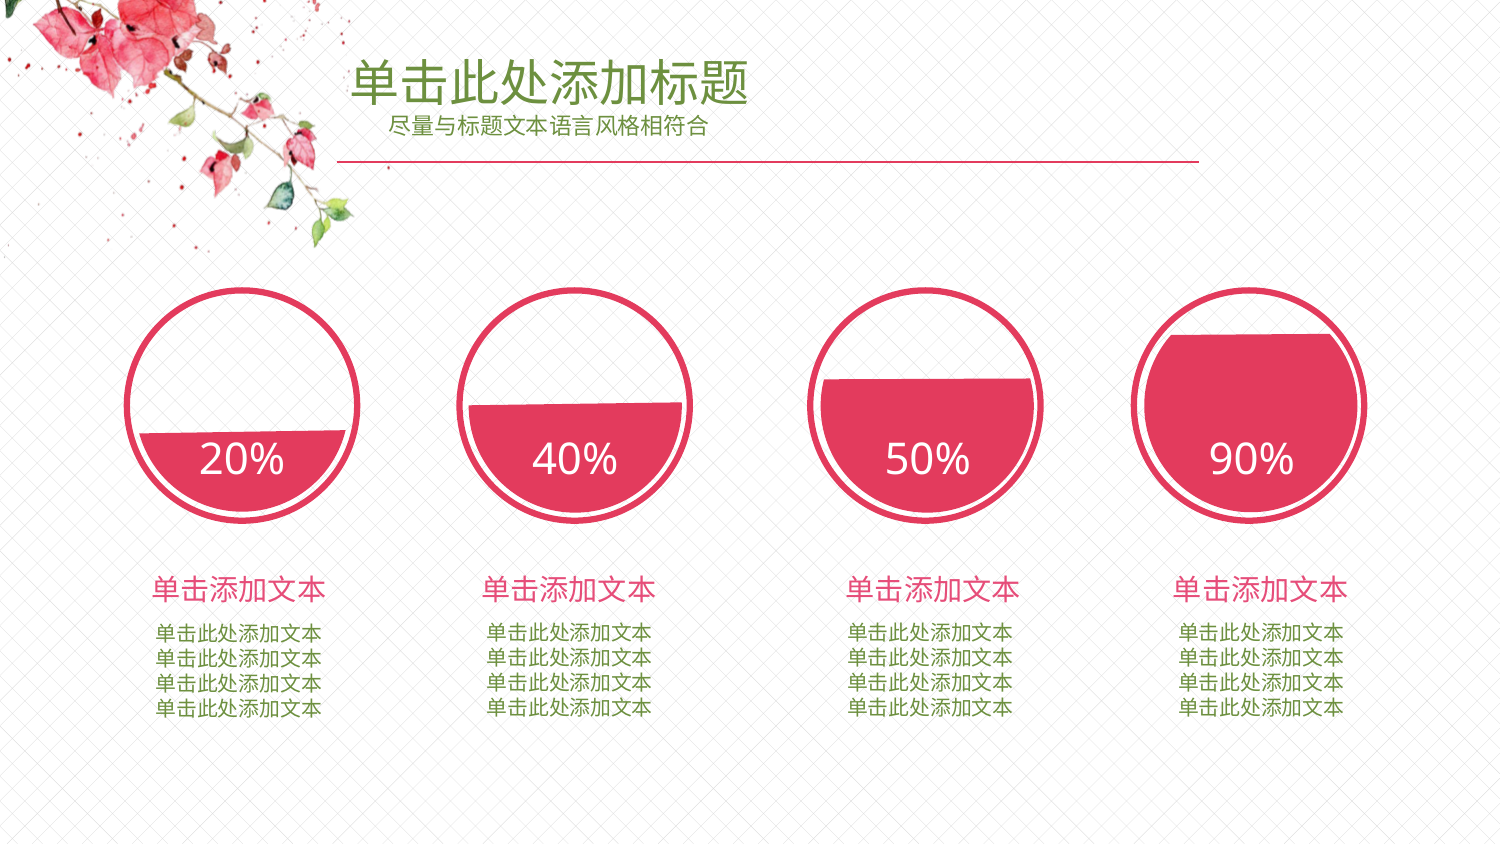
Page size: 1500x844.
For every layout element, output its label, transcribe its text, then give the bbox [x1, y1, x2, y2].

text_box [1133, 290, 1365, 521]
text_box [809, 290, 1041, 521]
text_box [126, 293, 358, 521]
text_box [100, 563, 378, 731]
picture [0, 0, 394, 284]
text_box 单击此处添加标题 尽量与标题文本语言风格相符合 [398, 43, 798, 147]
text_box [1122, 563, 1400, 730]
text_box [791, 563, 1070, 730]
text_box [430, 563, 709, 730]
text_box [459, 290, 691, 521]
